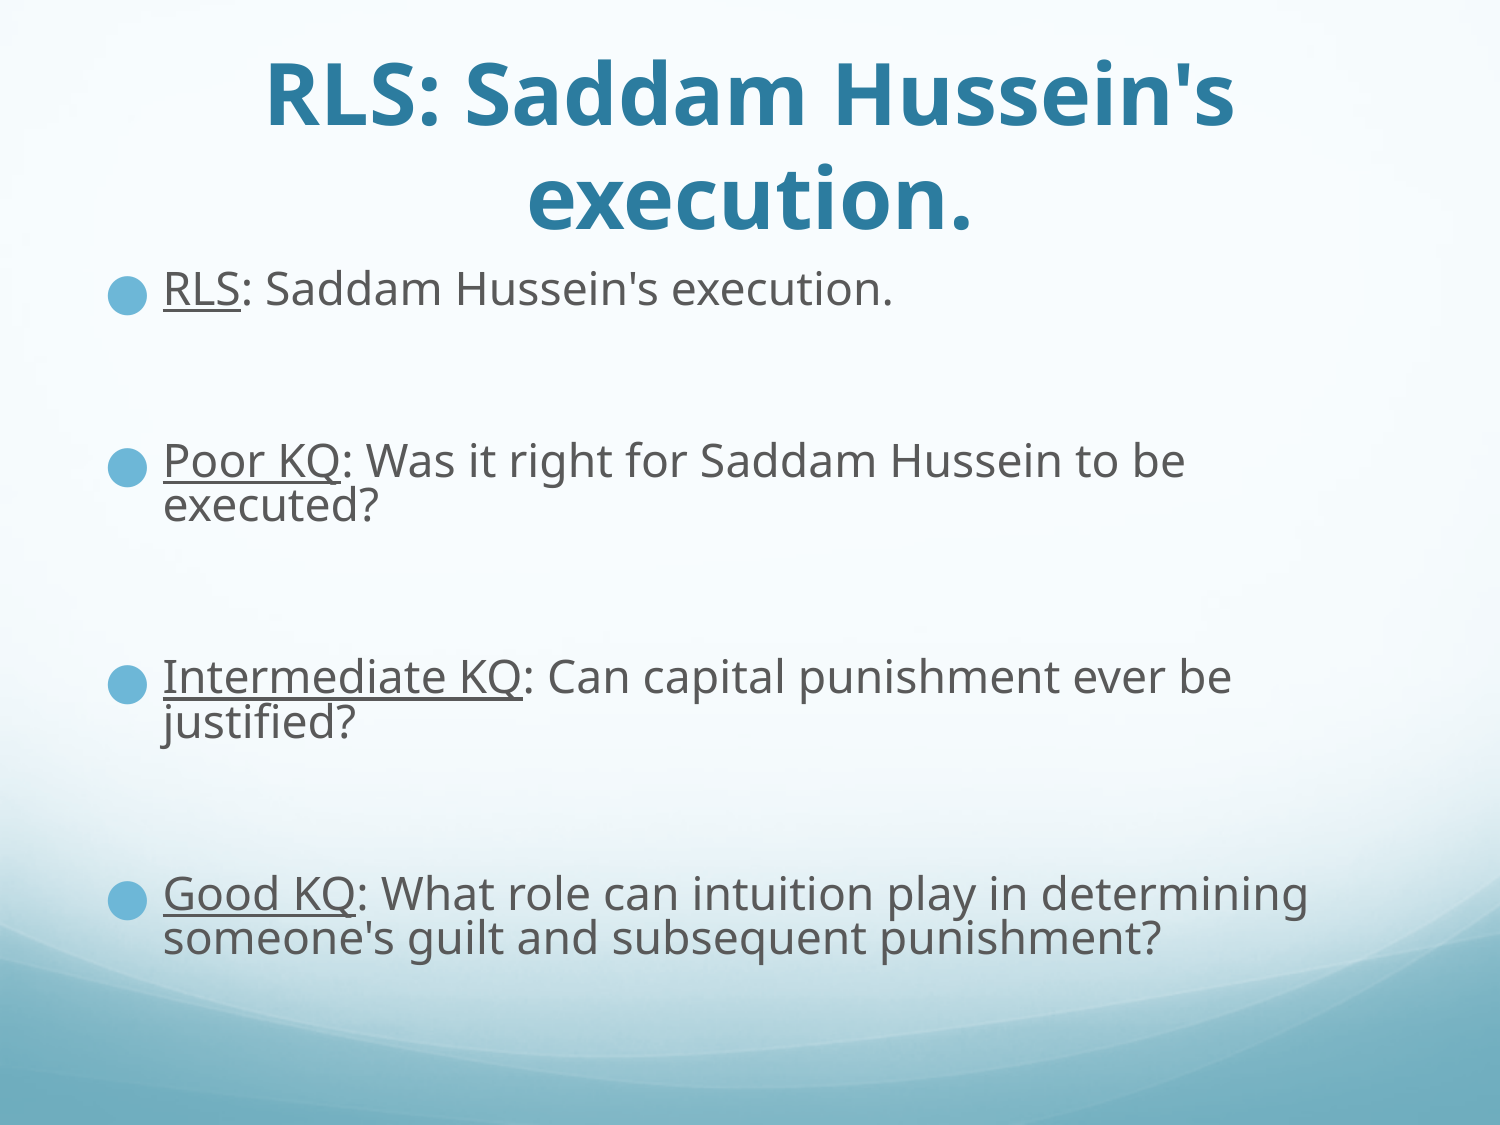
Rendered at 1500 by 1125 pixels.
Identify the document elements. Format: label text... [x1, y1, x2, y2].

title RLS: Saddam Hussein's execution. [112, 36, 1388, 250]
list RLS: Saddam Hussein's execution. Poor KQ: Was it right for Saddam Hussein to be executed? Intermediate KQ: Can capital punishment ever be justified? Good KQ: What role can intuition play in determining someone's guilt and subsequent punishment? [90, 262, 1410, 975]
picture [0, 0, 1500, 1125]
